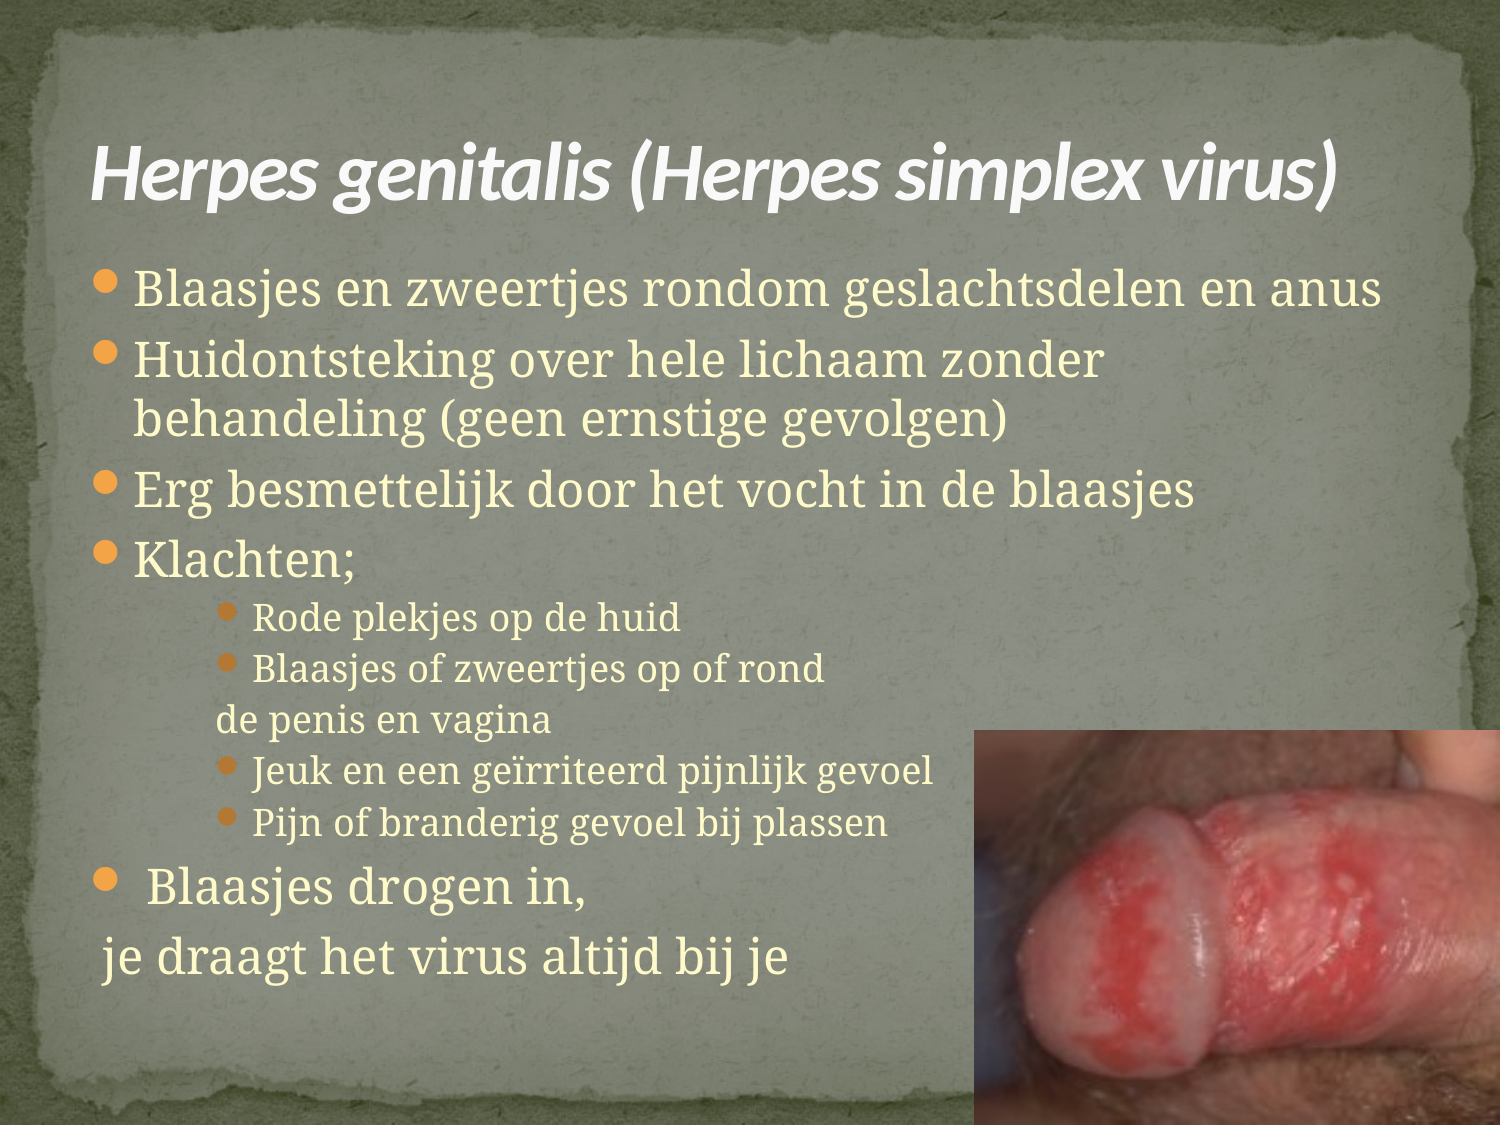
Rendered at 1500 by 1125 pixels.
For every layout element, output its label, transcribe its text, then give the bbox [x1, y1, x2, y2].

picture [974, 730, 1500, 1125]
title Herpes genitalis (Herpes simplex virus) [74, 24, 1425, 225]
list Blaasjes en zweertjes rondom geslachtsdelen en anus Huidontsteking over hele lichaam zonder behandeling (geen ernstige gevolgen) Erg besmettelijk door het vocht in de blaasjes Klachten; Rode plekjes op de huid Blaasjes of zweertjes op of rond de penis en vagina Jeuk en een geïrriteerd pijnlijk gevoel Pijn of branderig gevoel bij plassen Blaasjes drogen in, je draagt het virus altijd bij je [75, 249, 1425, 1000]
